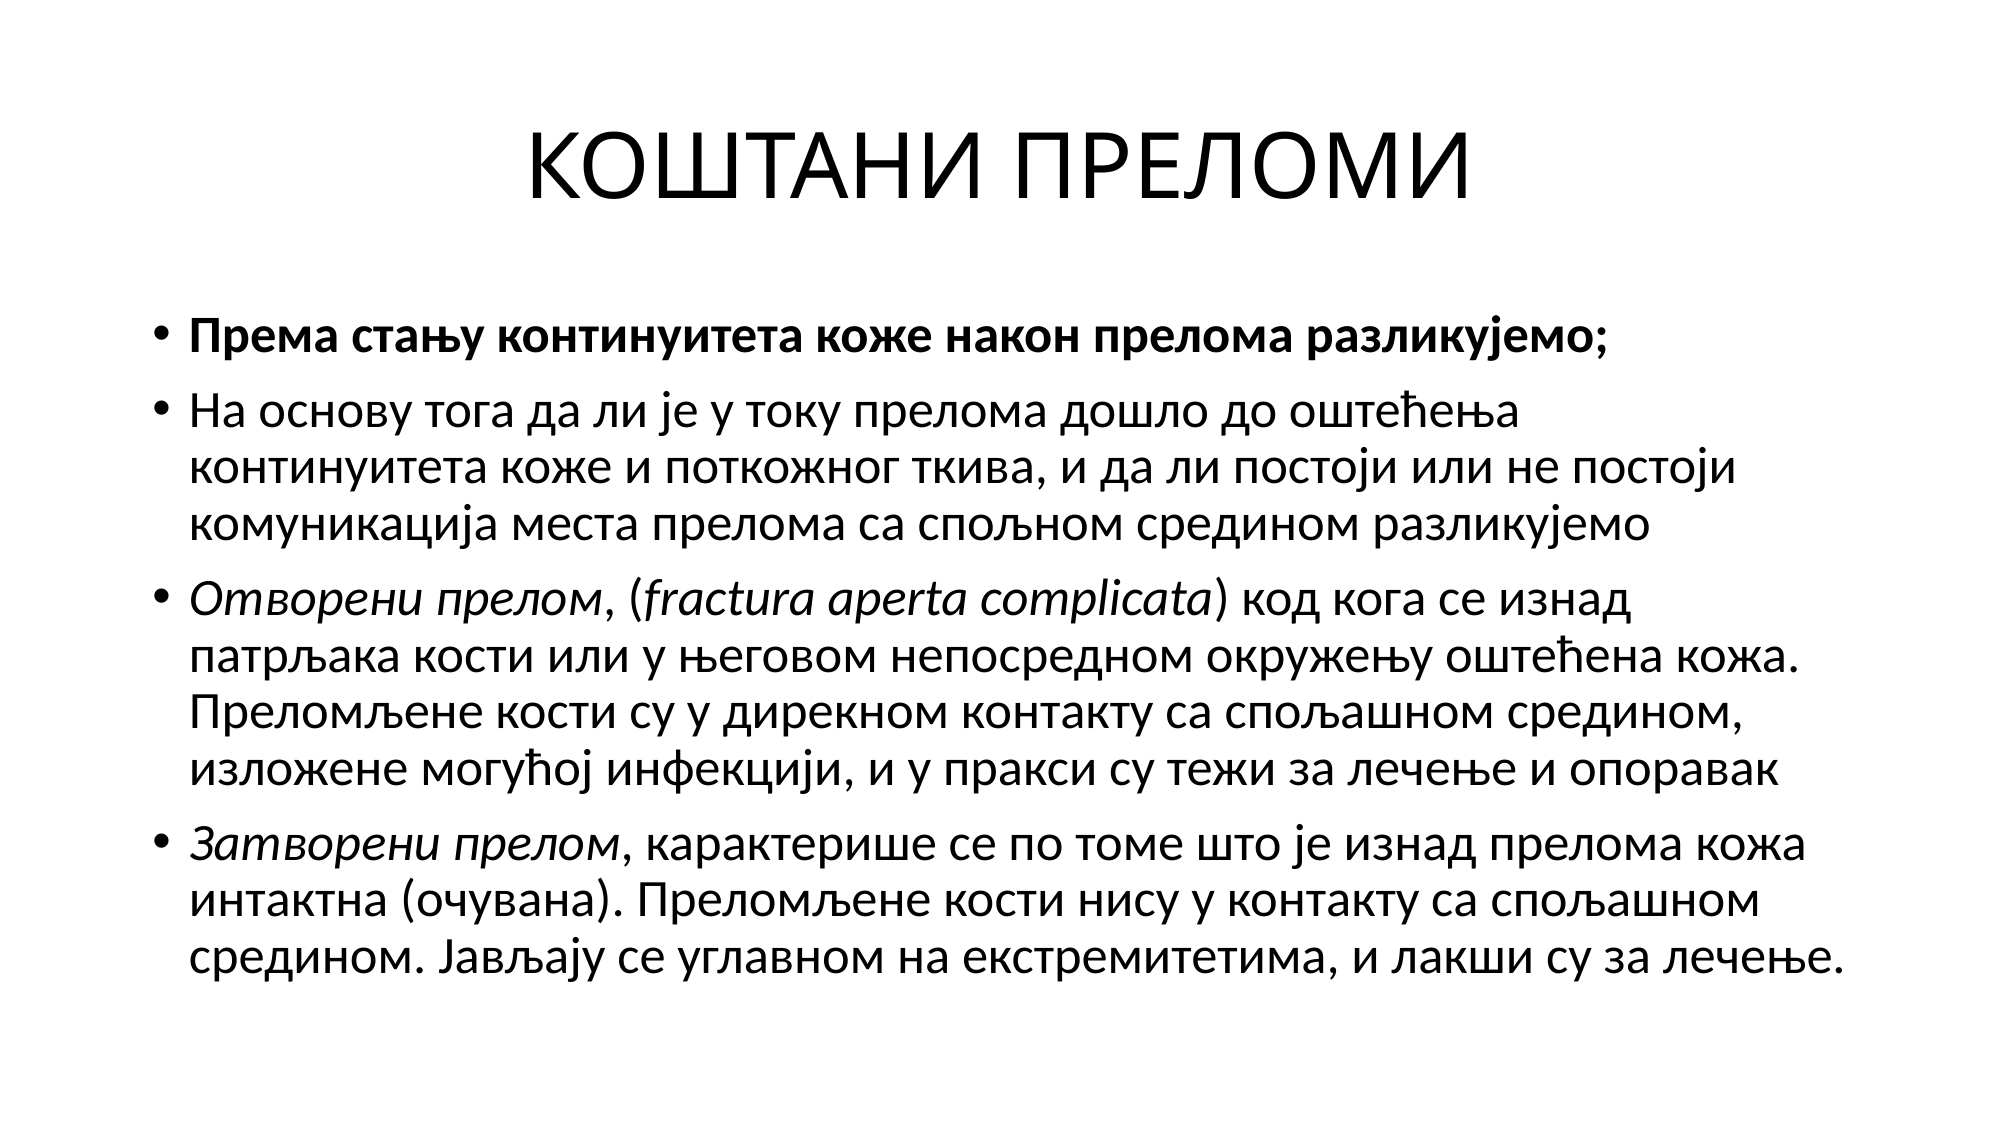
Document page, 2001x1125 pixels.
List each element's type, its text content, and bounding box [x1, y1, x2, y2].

list Према стању континуитета коже након прелома разликујемо; На основу тога да ли је у току прелома дошло до оштећења континуитета коже и поткожног ткива, и да ли постоји или не постоји комуникација места прелома са спољном средином разликујемо Отворени прелом, (fractura aperta complicata) код кога се изнад патрљака кости или у његовом непосредном окружењу оштећена кожа. Преломљене кости су у дирекном контакту са спољашном средином, изложене могућој инфекцији, и у пракси су тежи за лечење и опоравак Затворени прелом, карактерише се по томе што је изнад прелома кожа интактна (очувана). Преломљене кости нису у контакту са спољашном средином. Јављају се углавном на екстремитетима, и лакши су за лечење. [137, 299, 1863, 1014]
title КОШТАНИ ПРЕЛОМИ [137, 59, 1863, 278]
